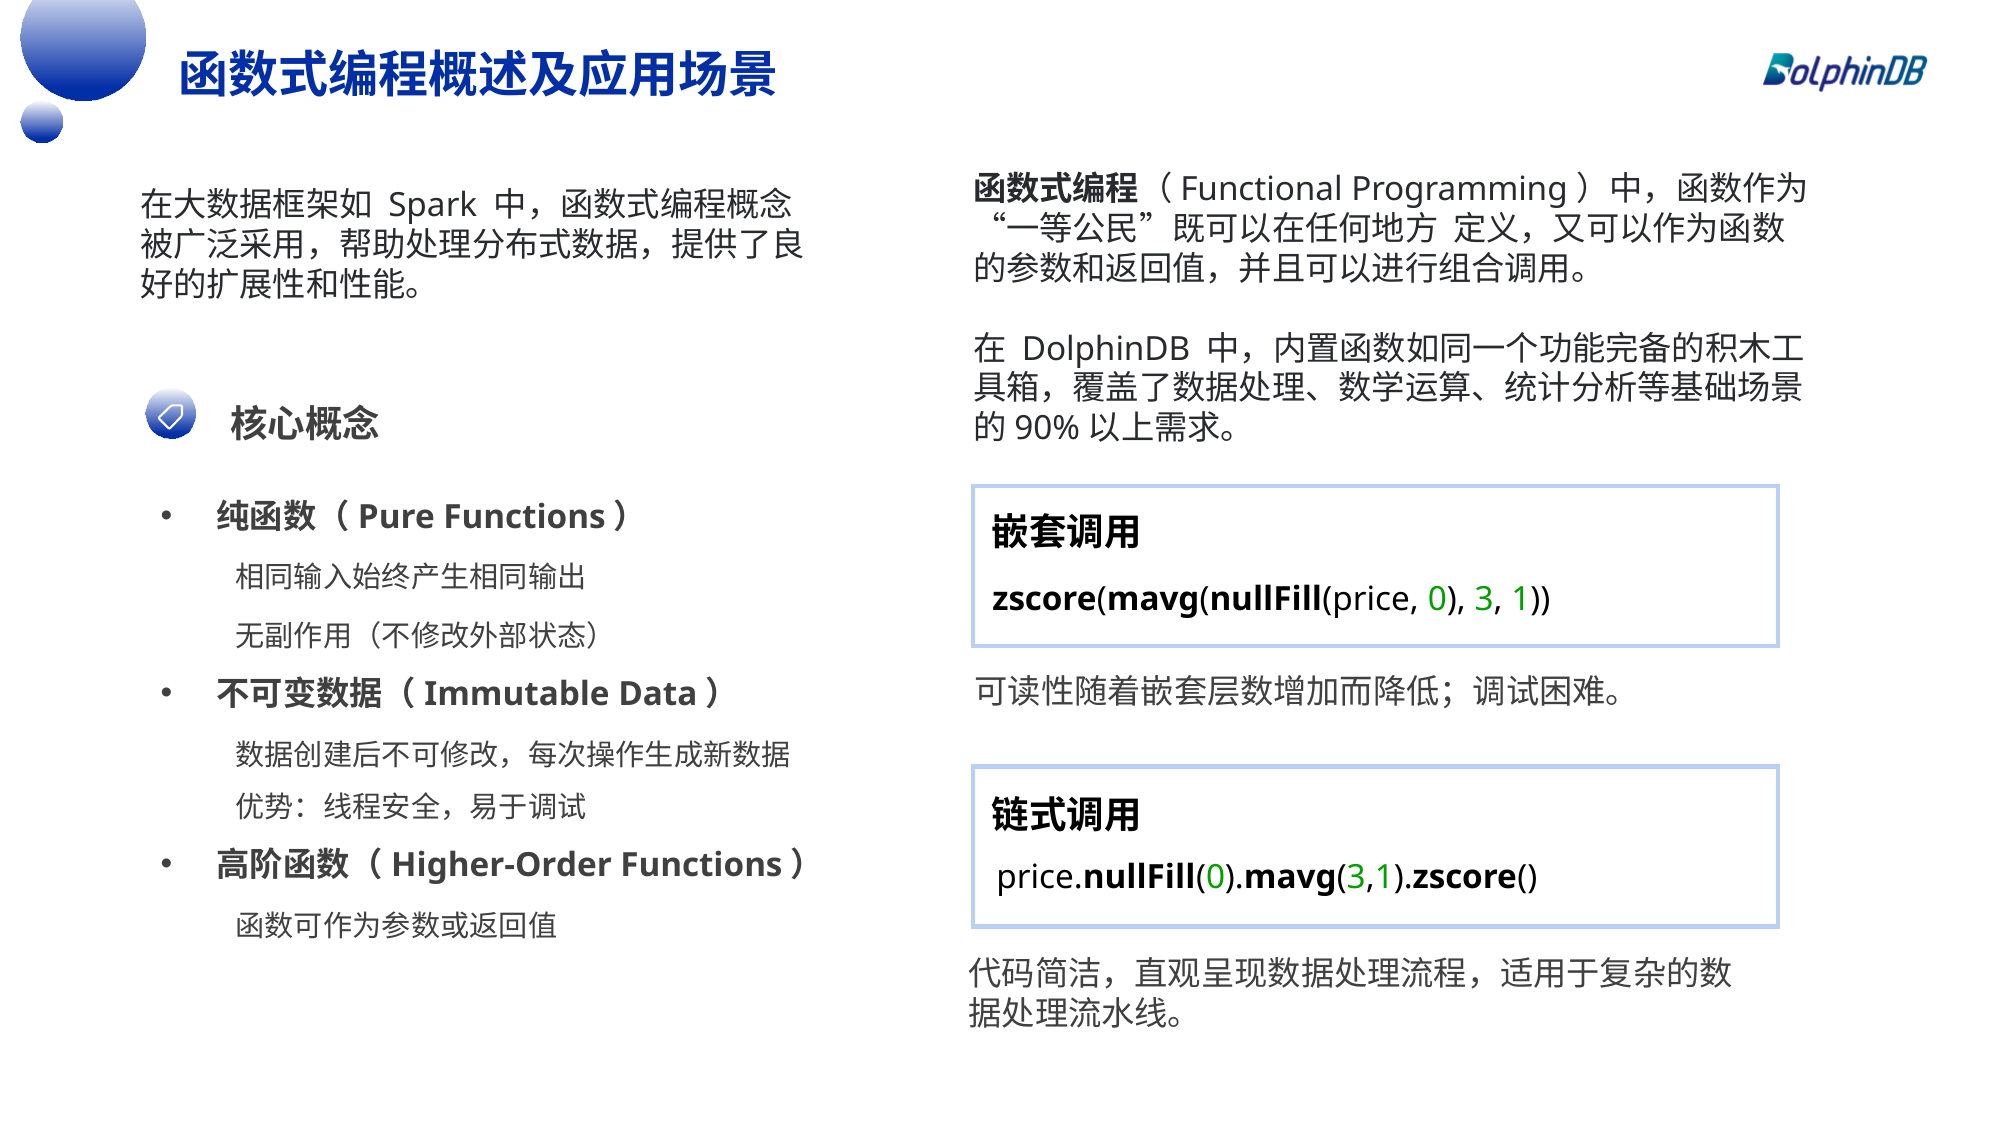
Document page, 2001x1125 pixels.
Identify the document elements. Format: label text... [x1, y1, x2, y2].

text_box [145, 387, 196, 439]
text_box 函数式编程概述及应用场景 [163, 35, 1545, 110]
text_box [972, 485, 1779, 647]
text_box 核心概念 [215, 369, 495, 453]
picture [1755, 47, 1929, 93]
text_box [19, 0, 147, 102]
text_box 在大数据框架如 Spark 中，函数式编程概念被广泛采用，帮助处理分布式数据，提供了良好的扩展性和性能。 [125, 176, 840, 311]
text_box 代码简洁，直观呈现数据处理流程，适用于复杂的数据处理流水线。 [953, 944, 1781, 1040]
text_box 可读性随着嵌套层数增加而降低；调试困难。 [959, 662, 1781, 718]
text_box 函数式编程（Functional Programming）中，函数作为“一等公民”既可以在任何地方 定义，又可以作为函数的参数和返回值，并且可以进行组合调用。 在 DolphinDB 中，内置函数如同一个功能完备的积木工具箱，覆盖了数据处理、数学运算、统计分析等基础场景的90%以上需求。 [958, 159, 1825, 494]
text_box 纯函数（Pure Functions） 相同输入始终产生相同输出 无副作用（不修改外部状态） 不可变数据（Immutable Data） 数据创建后不可修改，每次操作生成新数据 优势：线程安全，易于调试 高阶函数（Higher-Order Functions） 函数可作为参数或返回值 [145, 467, 980, 950]
text_box [972, 765, 1779, 927]
text_box [19, 99, 64, 144]
